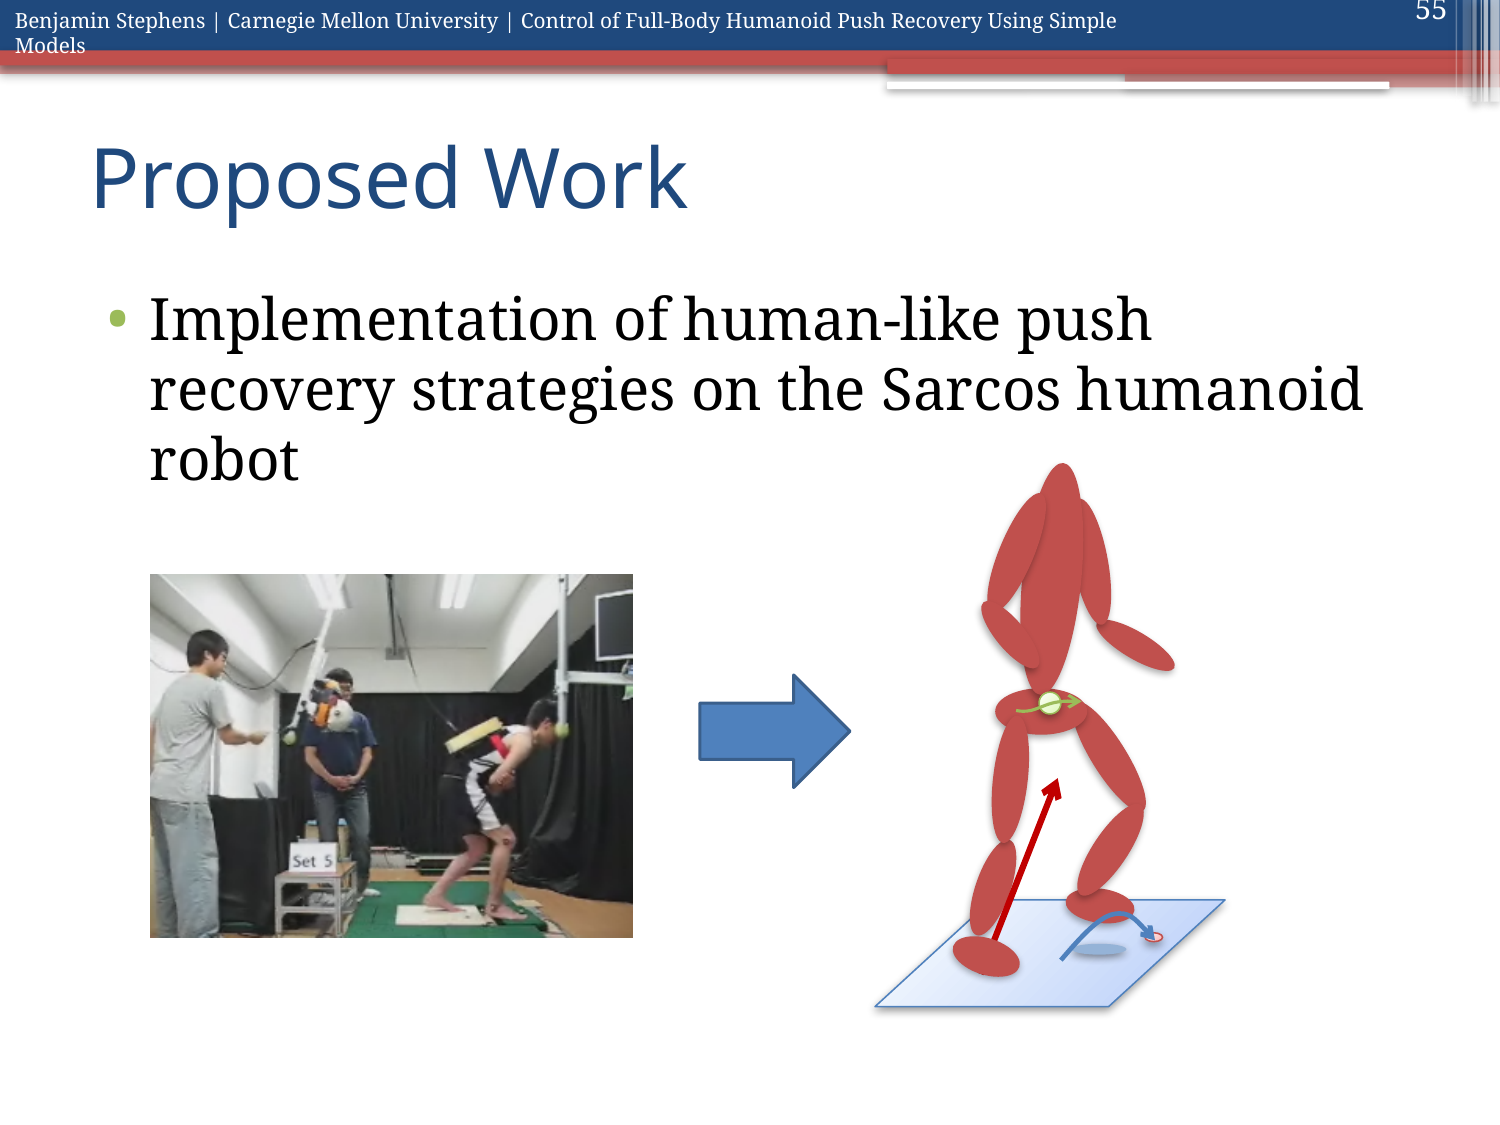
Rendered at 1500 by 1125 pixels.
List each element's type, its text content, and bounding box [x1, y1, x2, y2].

list Implementation of human-like push recovery strategies on the Sarcos humanoid robot [75, 275, 1425, 1079]
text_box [874, 462, 1226, 1007]
slide_number 55 [1374, 0, 1463, 38]
title Proposed Work [75, 87, 1425, 263]
picture [149, 574, 633, 938]
text_box [698, 673, 852, 789]
